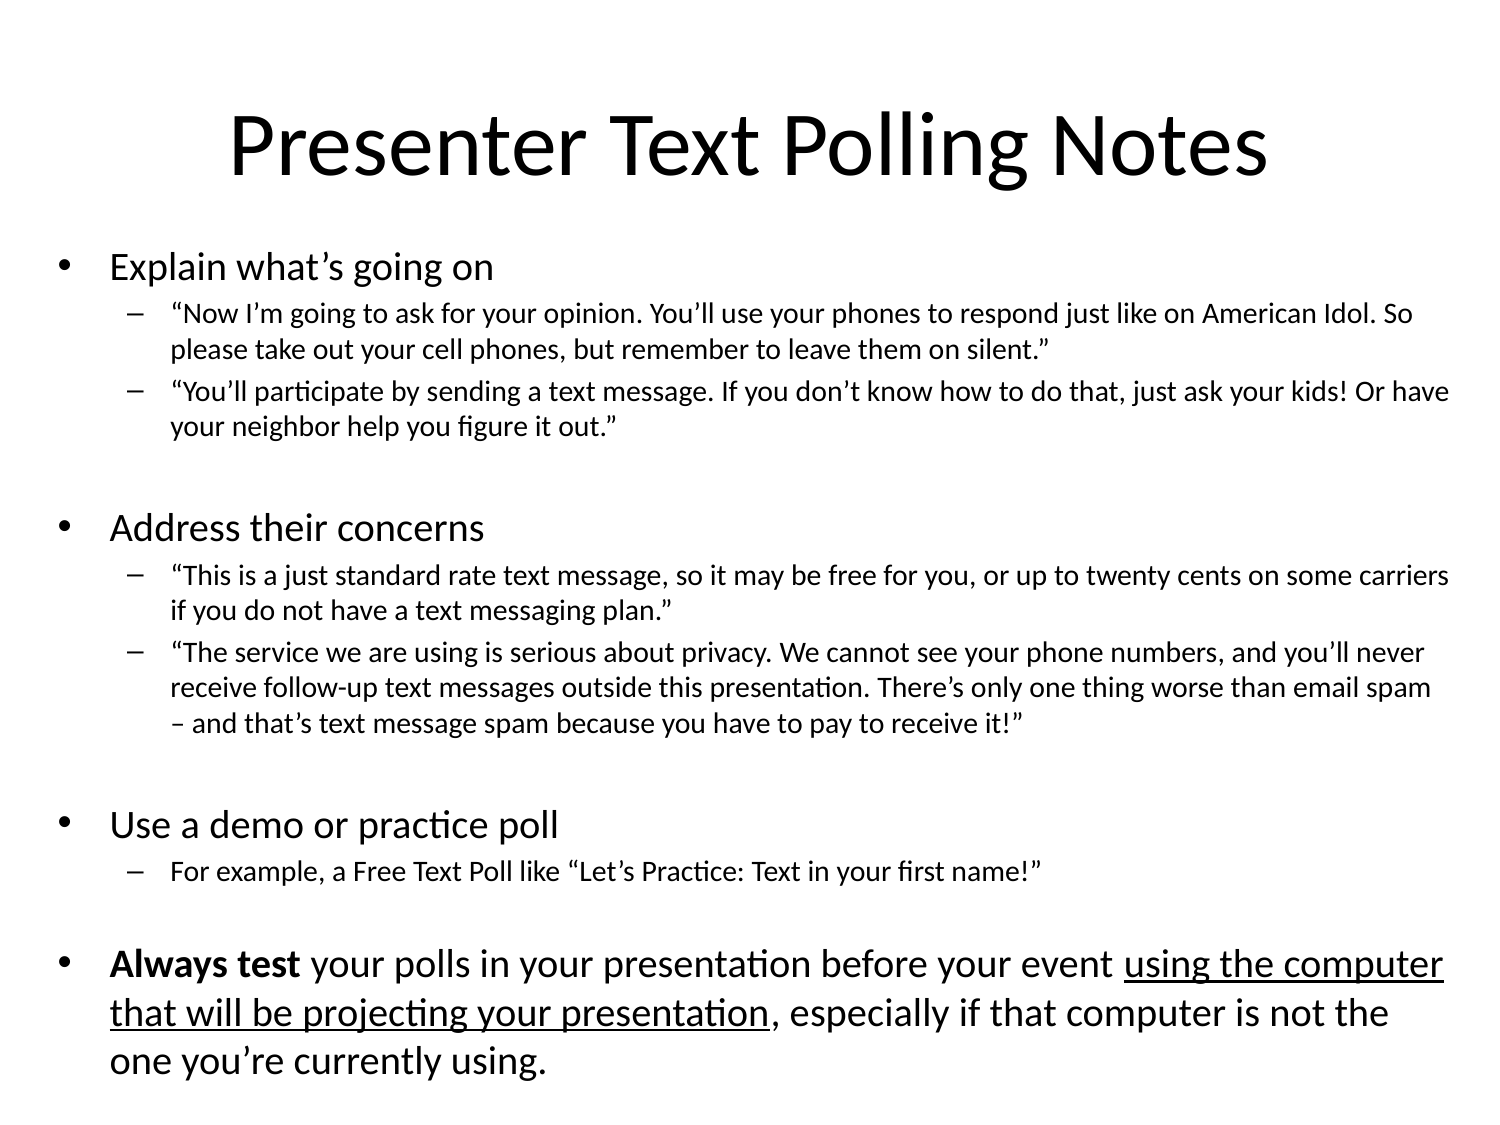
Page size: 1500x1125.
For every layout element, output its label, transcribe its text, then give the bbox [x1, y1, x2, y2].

list Explain what’s going on “Now I’m going to ask for your opinion. You’ll use your phones to respond just like on American Idol. So please take out your cell phones, but remember to leave them on silent.” “You’ll participate by sending a text message. If you don’t know how to do that, just ask your kids! Or have your neighbor help you figure it out.” Address their concerns “This is a just standard rate text message, so it may be free for you, or up to twenty cents on some carriers if you do not have a text messaging plan.” “The service we are using is serious about privacy. We cannot see your phone numbers, and you’ll never receive follow-up text messages outside this presentation. There’s only one thing worse than email spam – and that’s text message spam because you have to pay to receive it!” Use a demo or practice poll For example, a Free Text Poll like “Let’s Practice: Text in your first name!” Always test your polls in your presentation before your event using the computer that will be projecting your presentation, especially if that computer is not the one you’re currently using. [42, 232, 1468, 1091]
title Presenter Text Polling Notes [74, 44, 1426, 232]
